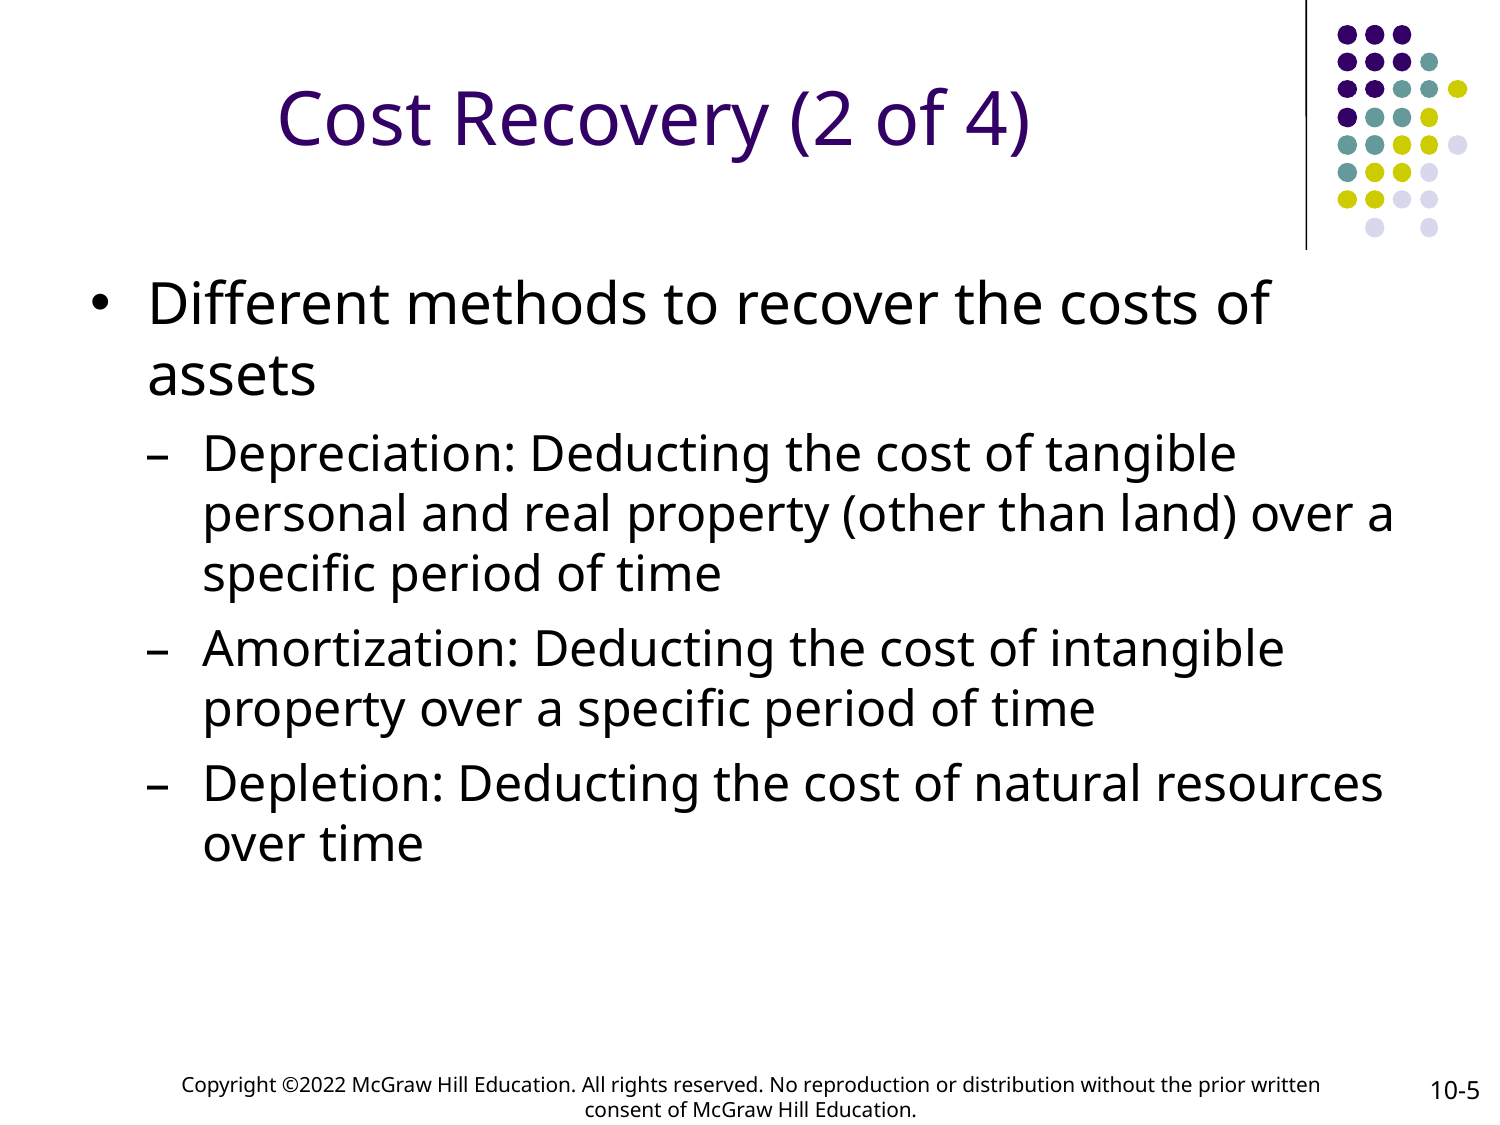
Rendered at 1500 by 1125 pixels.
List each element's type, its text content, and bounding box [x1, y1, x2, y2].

list Different methods to recover the costs of assets Depreciation: Deducting the cost of tangible personal and real property (other than land) over a specific period of time Amortization: Deducting the cost of intangible property over a specific period of time Depletion: Deducting the cost of natural resources over time [75, 259, 1425, 1062]
title Cost Recovery (2 of 4) [32, 8, 1275, 234]
slide_number 10-5 [1345, 1061, 1496, 1122]
